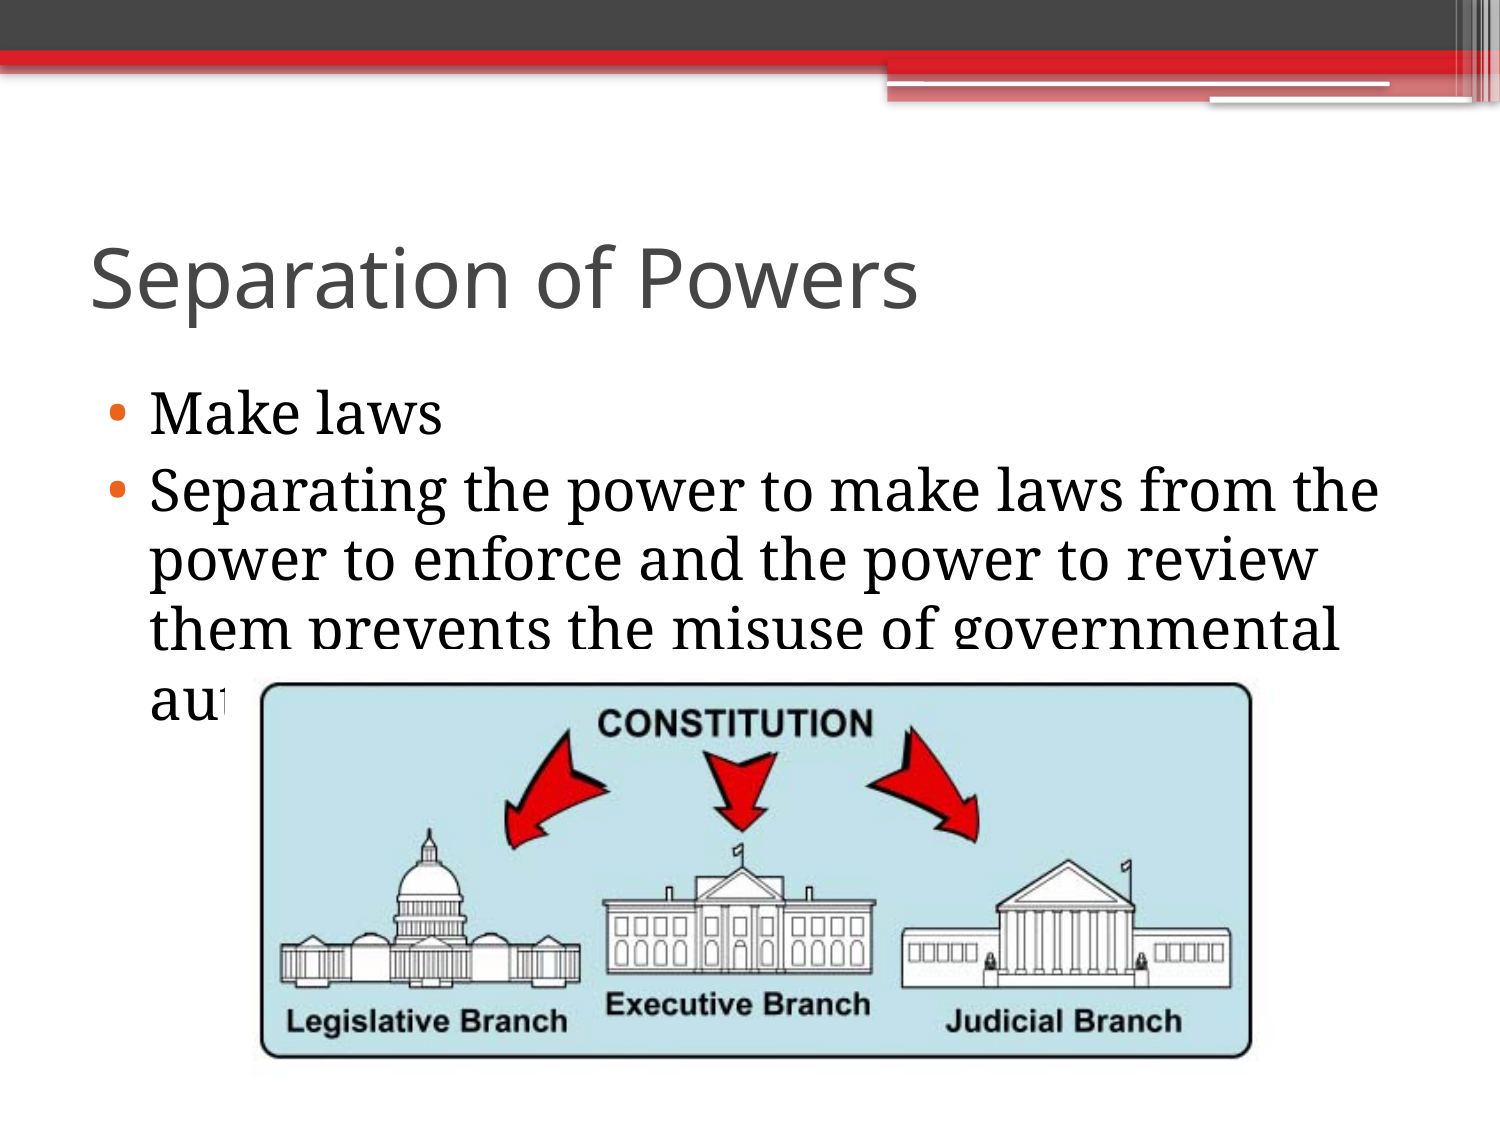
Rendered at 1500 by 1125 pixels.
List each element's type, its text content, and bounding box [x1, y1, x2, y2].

list Make laws Separating the power to make laws from the power to enforce and the power to review them prevents the misuse of governmental authority [75, 368, 1425, 1079]
title Separation of Powers [75, 187, 1425, 363]
picture [224, 649, 1288, 1093]
